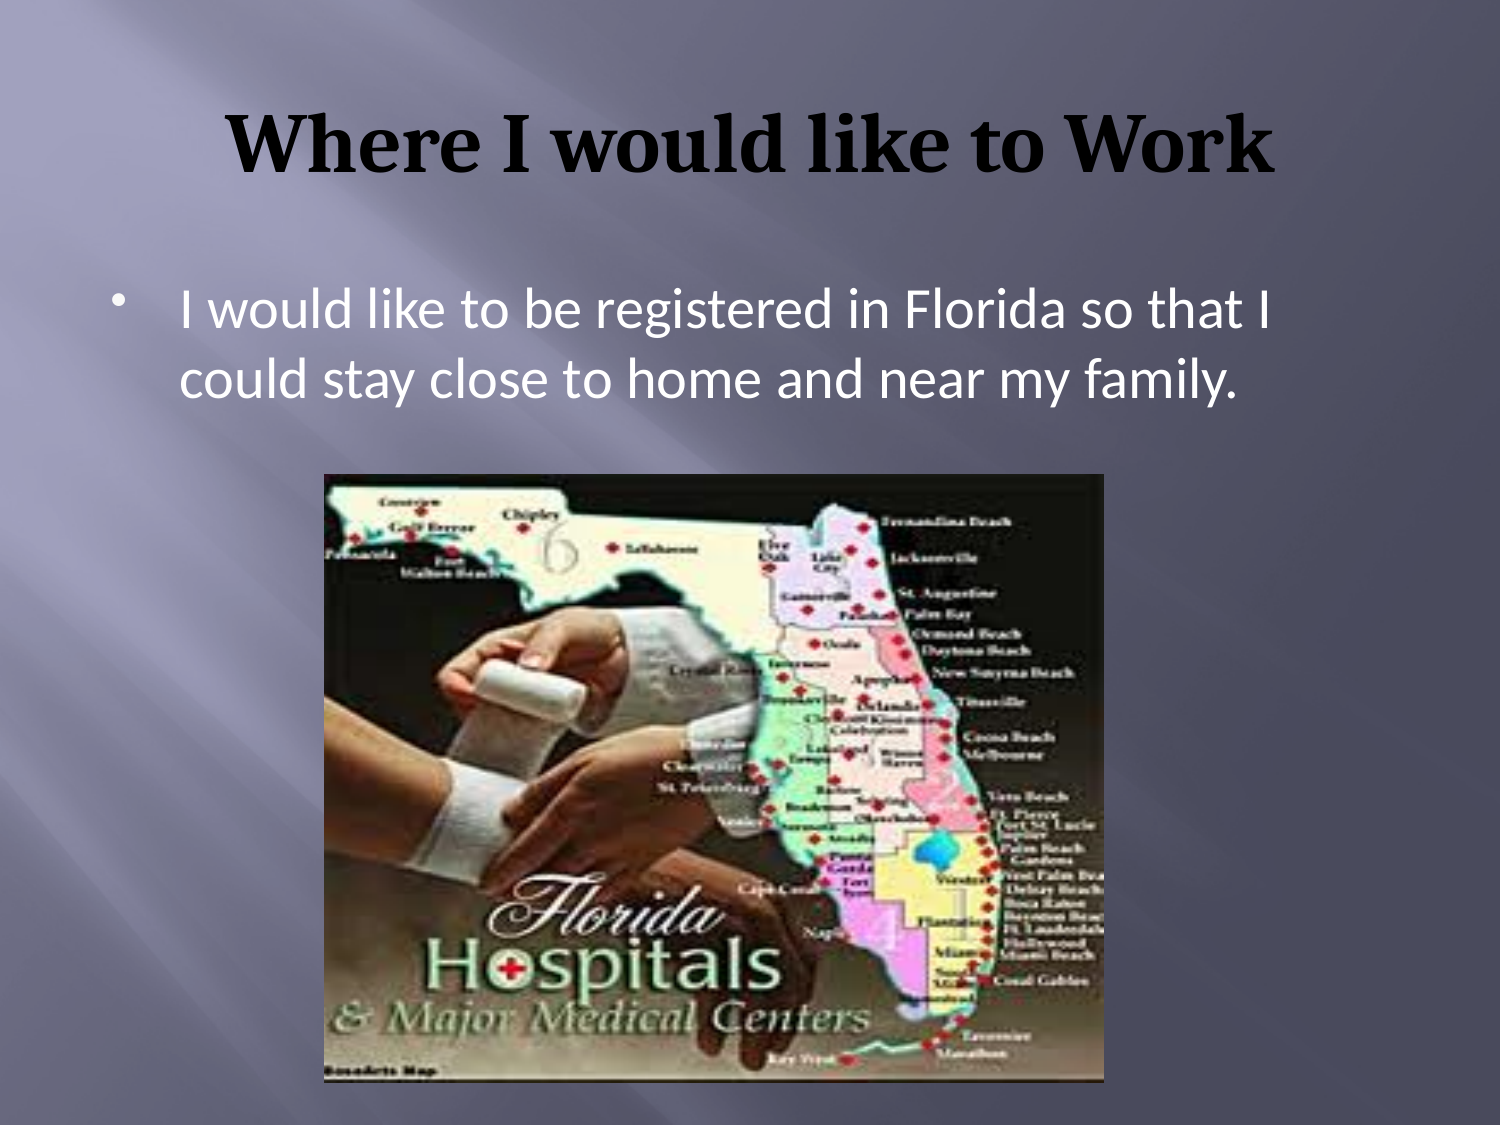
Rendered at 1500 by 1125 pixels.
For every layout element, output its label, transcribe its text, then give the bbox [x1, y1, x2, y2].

list I would like to be registered in Florida so that I could stay close to home and near my family. [75, 262, 1425, 1035]
picture [324, 474, 1105, 1084]
title Where I would like to Work [75, 45, 1425, 233]
